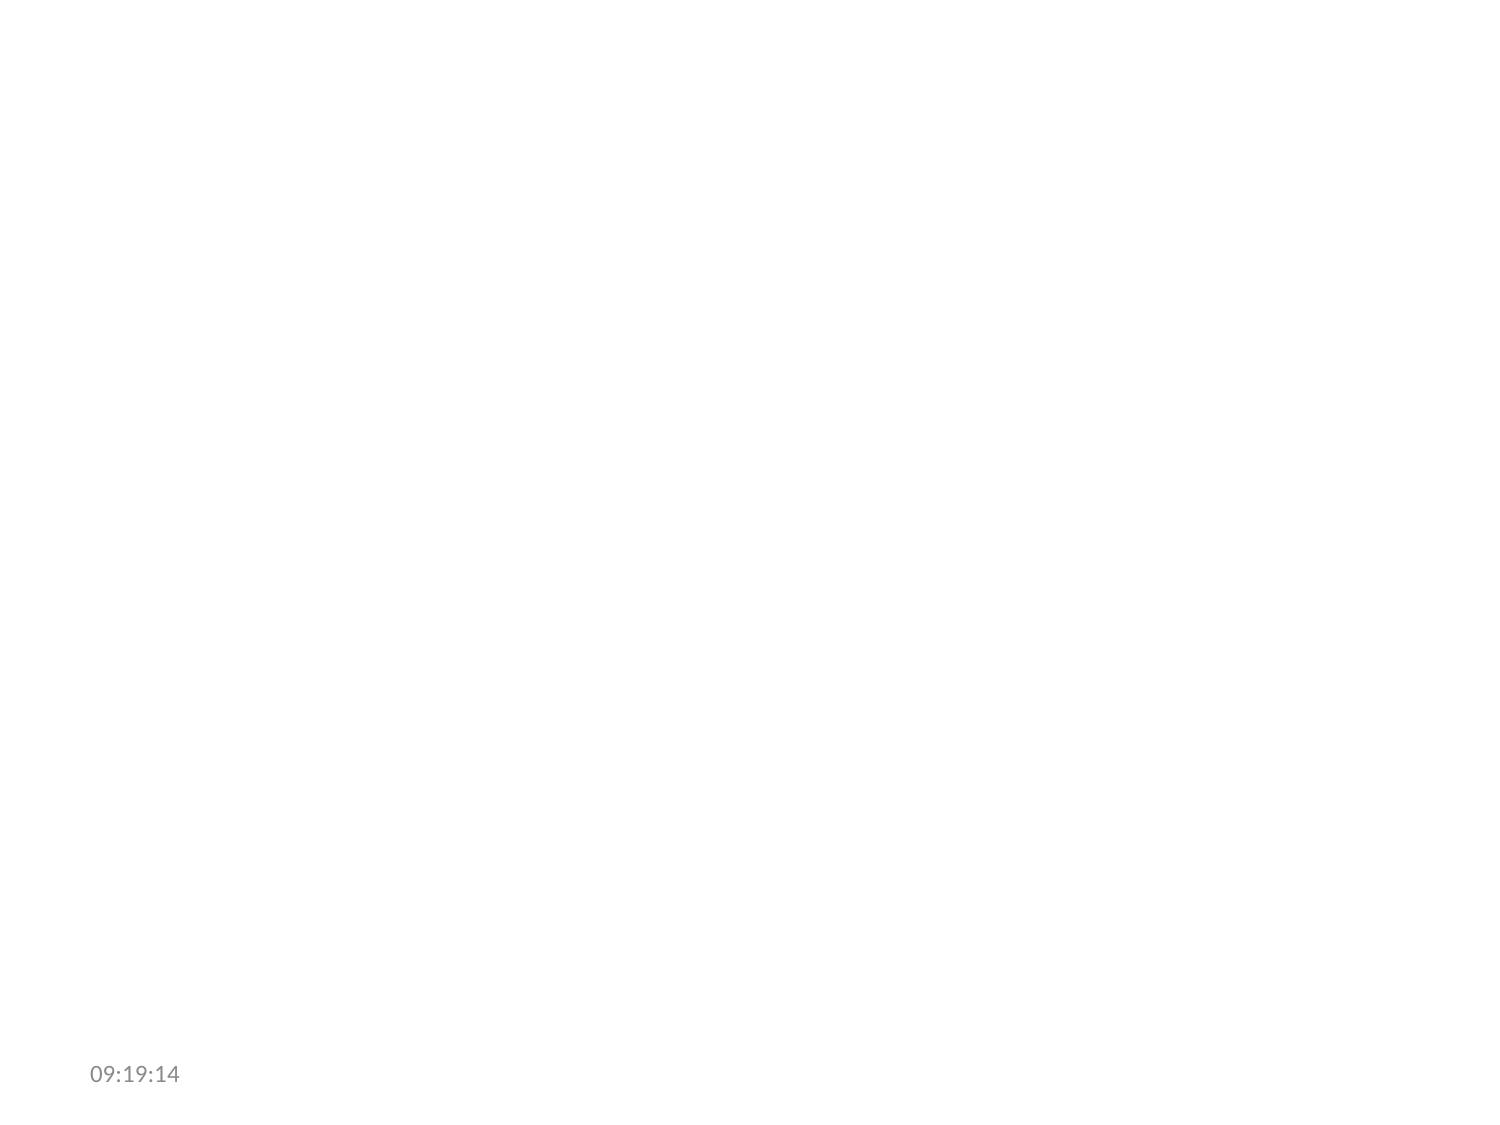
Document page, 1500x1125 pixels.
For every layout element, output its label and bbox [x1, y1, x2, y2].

slide_number [75, 1042, 425, 1103]
